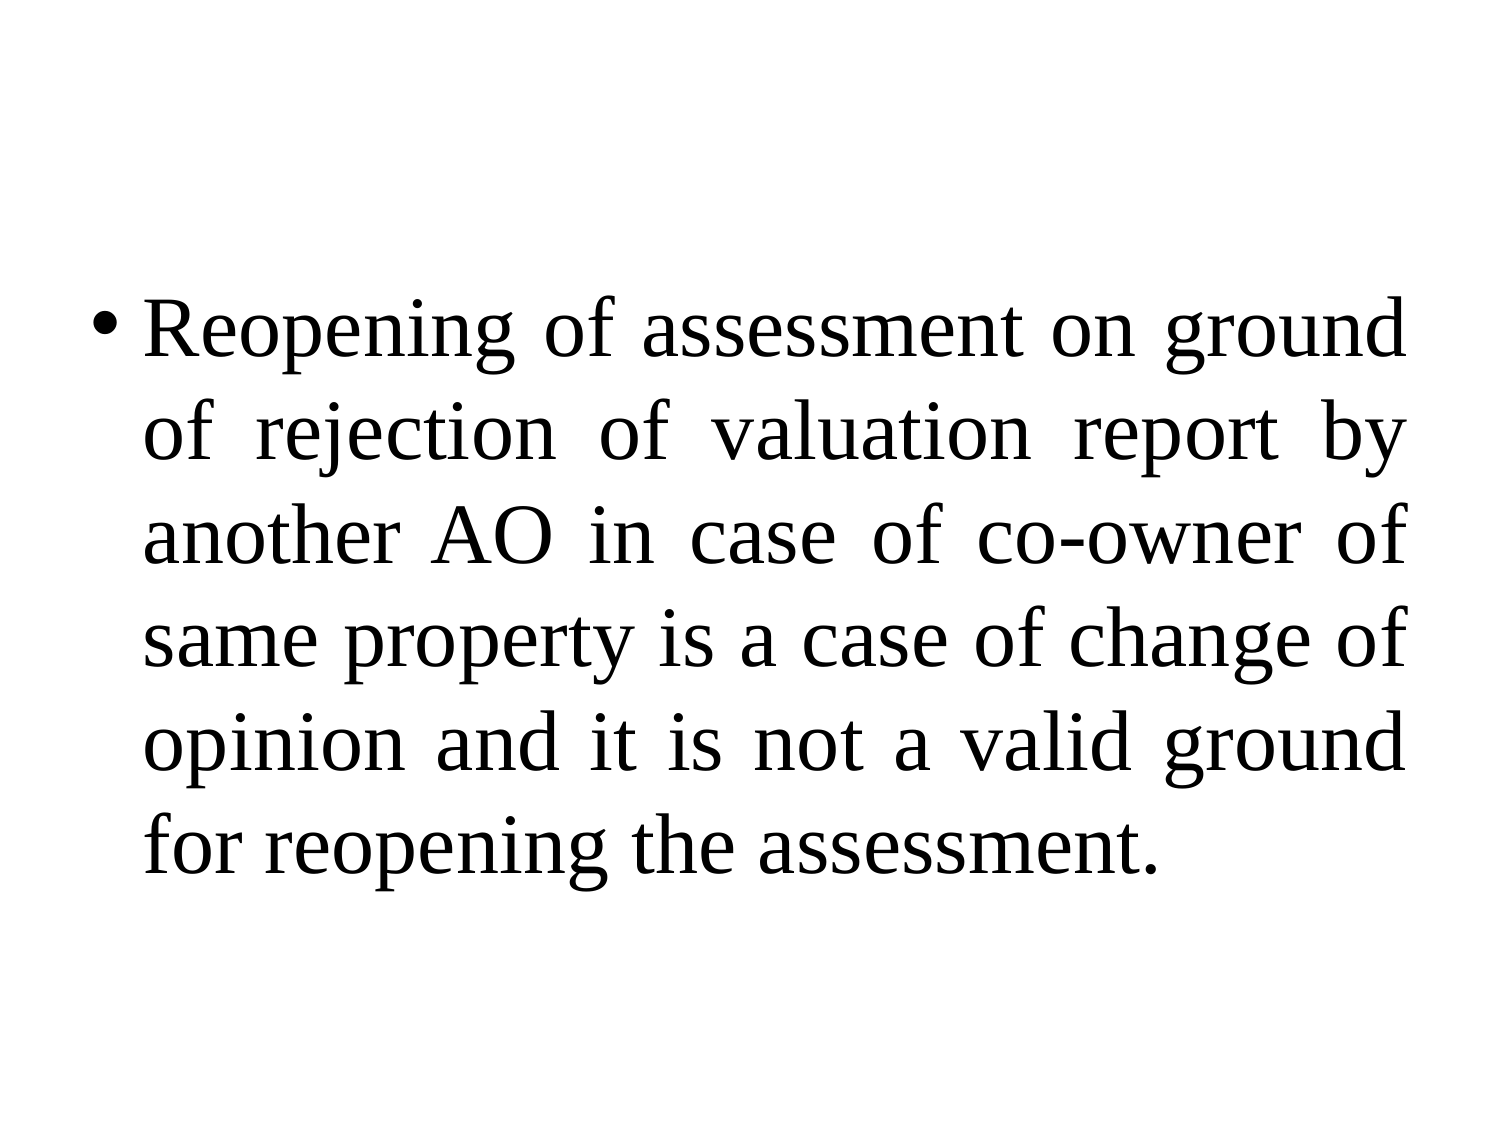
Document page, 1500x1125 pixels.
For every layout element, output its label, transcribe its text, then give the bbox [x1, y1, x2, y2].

list Reopening of assessment on ground of rejection of valuation report by another AO in case of co-owner of same property is a case of change of opinion and it is not a valid ground for reopening the assessment. [75, 262, 1425, 1005]
